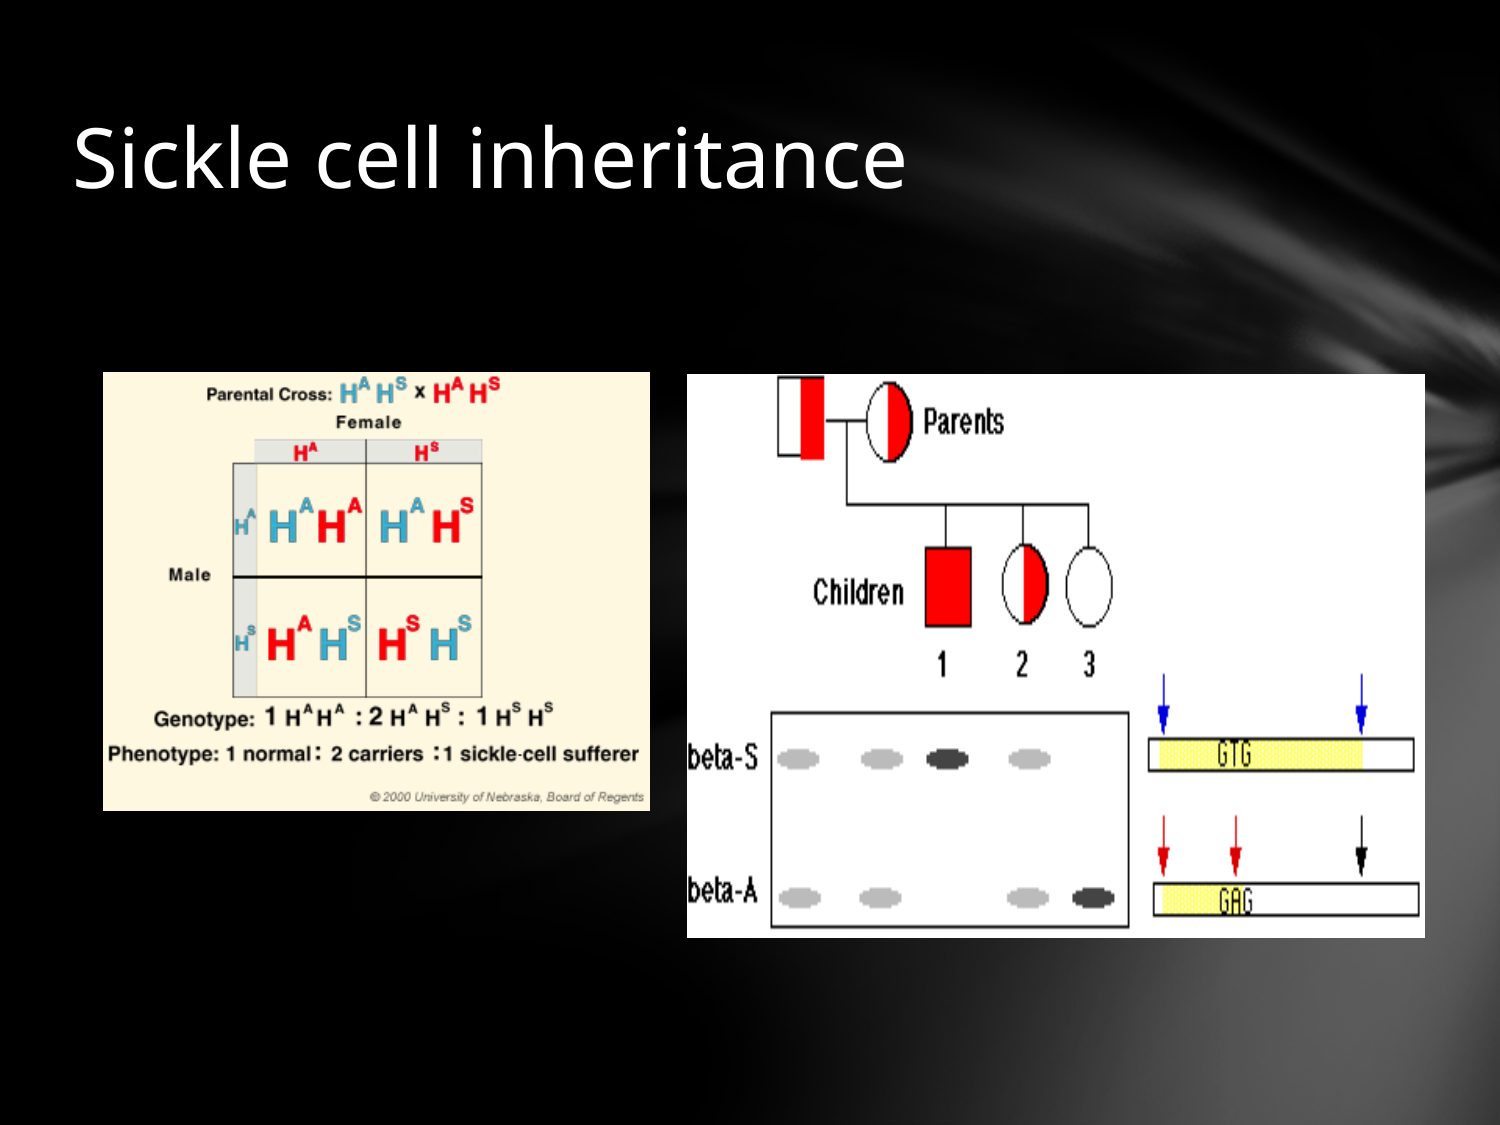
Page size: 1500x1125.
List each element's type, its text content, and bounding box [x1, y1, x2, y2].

title Sickle cell inheritance [57, 37, 1318, 213]
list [102, 372, 651, 811]
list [687, 374, 1426, 938]
